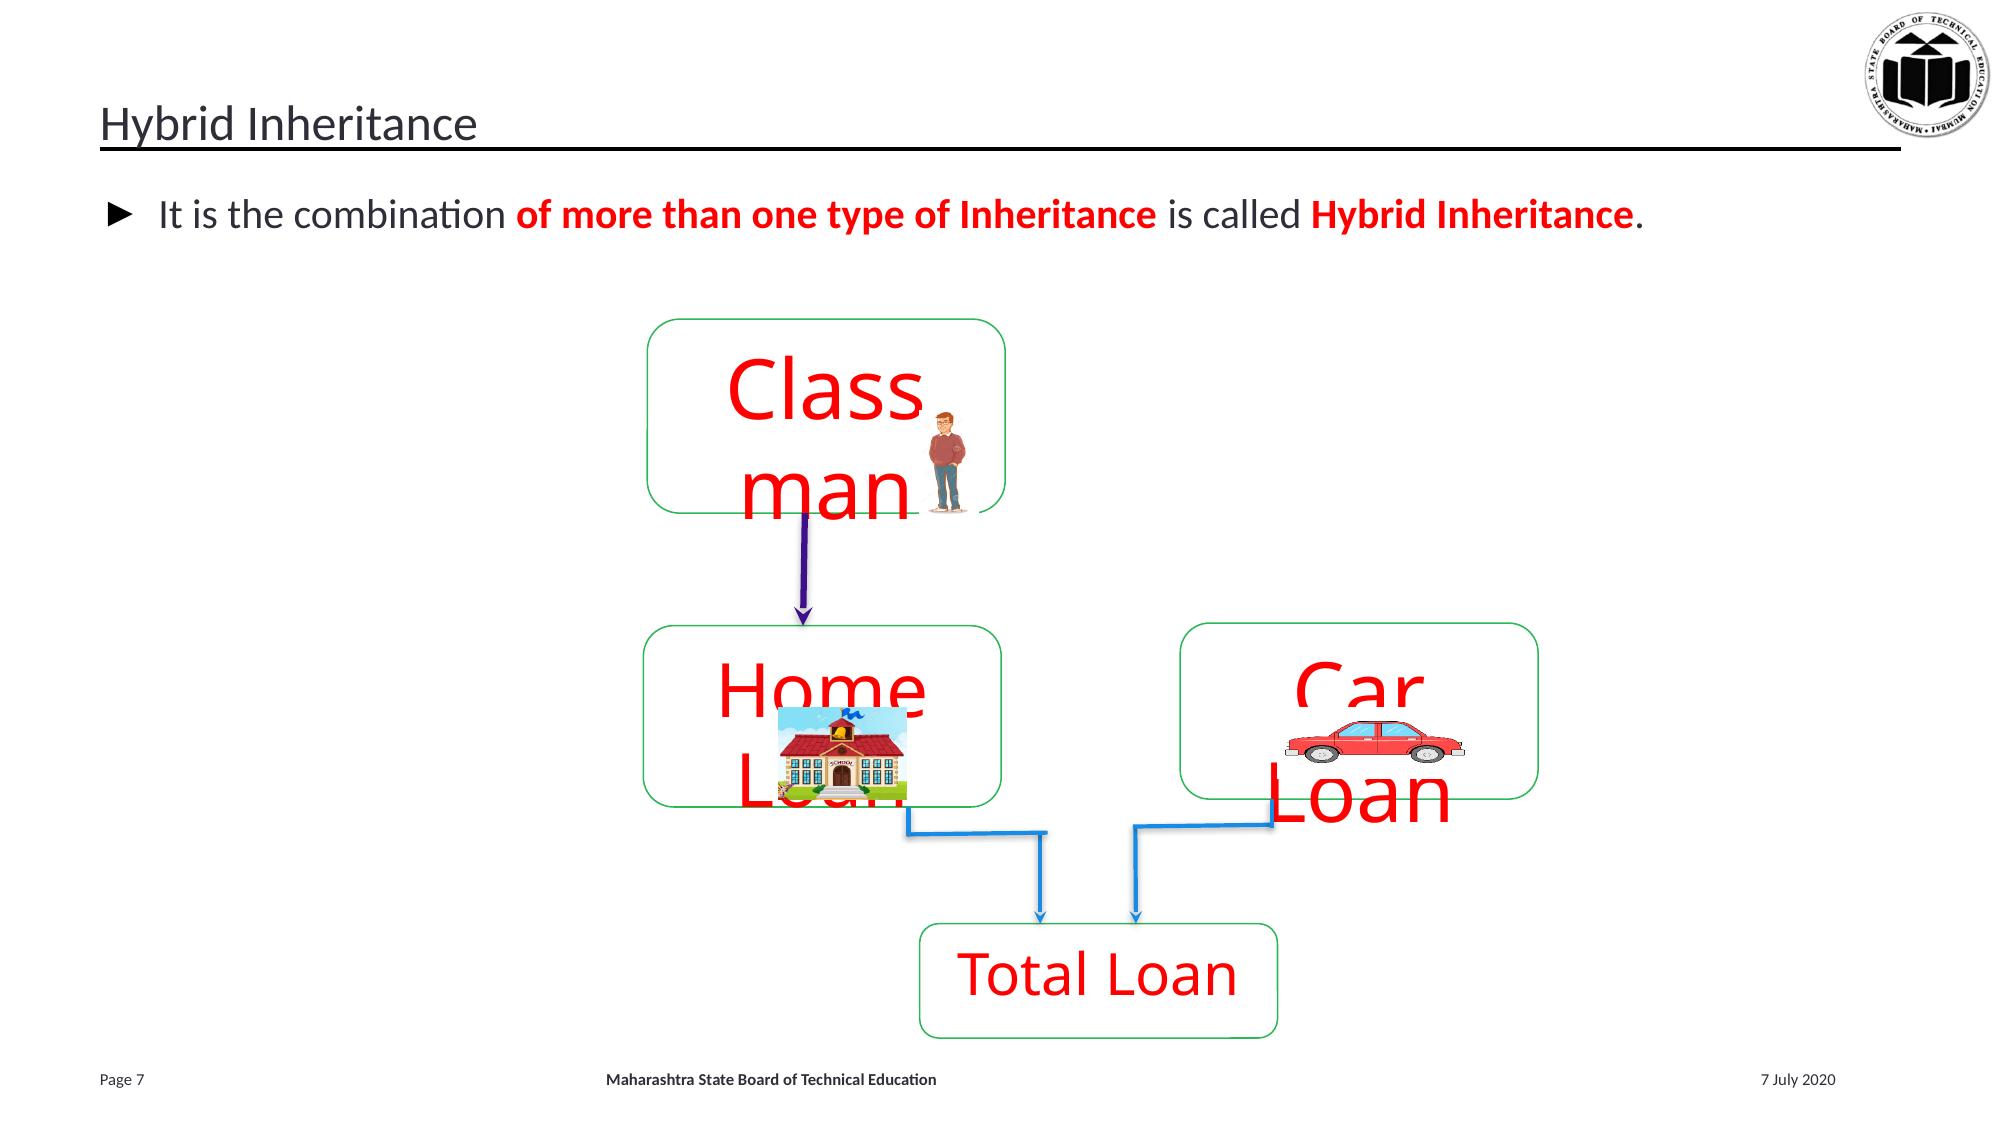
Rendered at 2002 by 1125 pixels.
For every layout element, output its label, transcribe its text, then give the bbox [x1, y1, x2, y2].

picture [919, 409, 979, 514]
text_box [802, 512, 806, 626]
picture [1852, 0, 2001, 149]
text_box Car Loan [1180, 623, 1539, 800]
text_box [314, 327, 1033, 901]
title Hybrid Inheritance [100, 48, 1901, 146]
picture [1277, 707, 1472, 780]
picture [778, 707, 907, 800]
text_box Total Loan [919, 923, 1278, 1039]
text_box [810, 327, 1538, 901]
text_box Home Loan [643, 625, 1002, 807]
text_box Class man [647, 319, 1006, 514]
list It is the combination of more than one type of Inheritance is called Hybrid Inheritance. [100, 186, 1901, 999]
